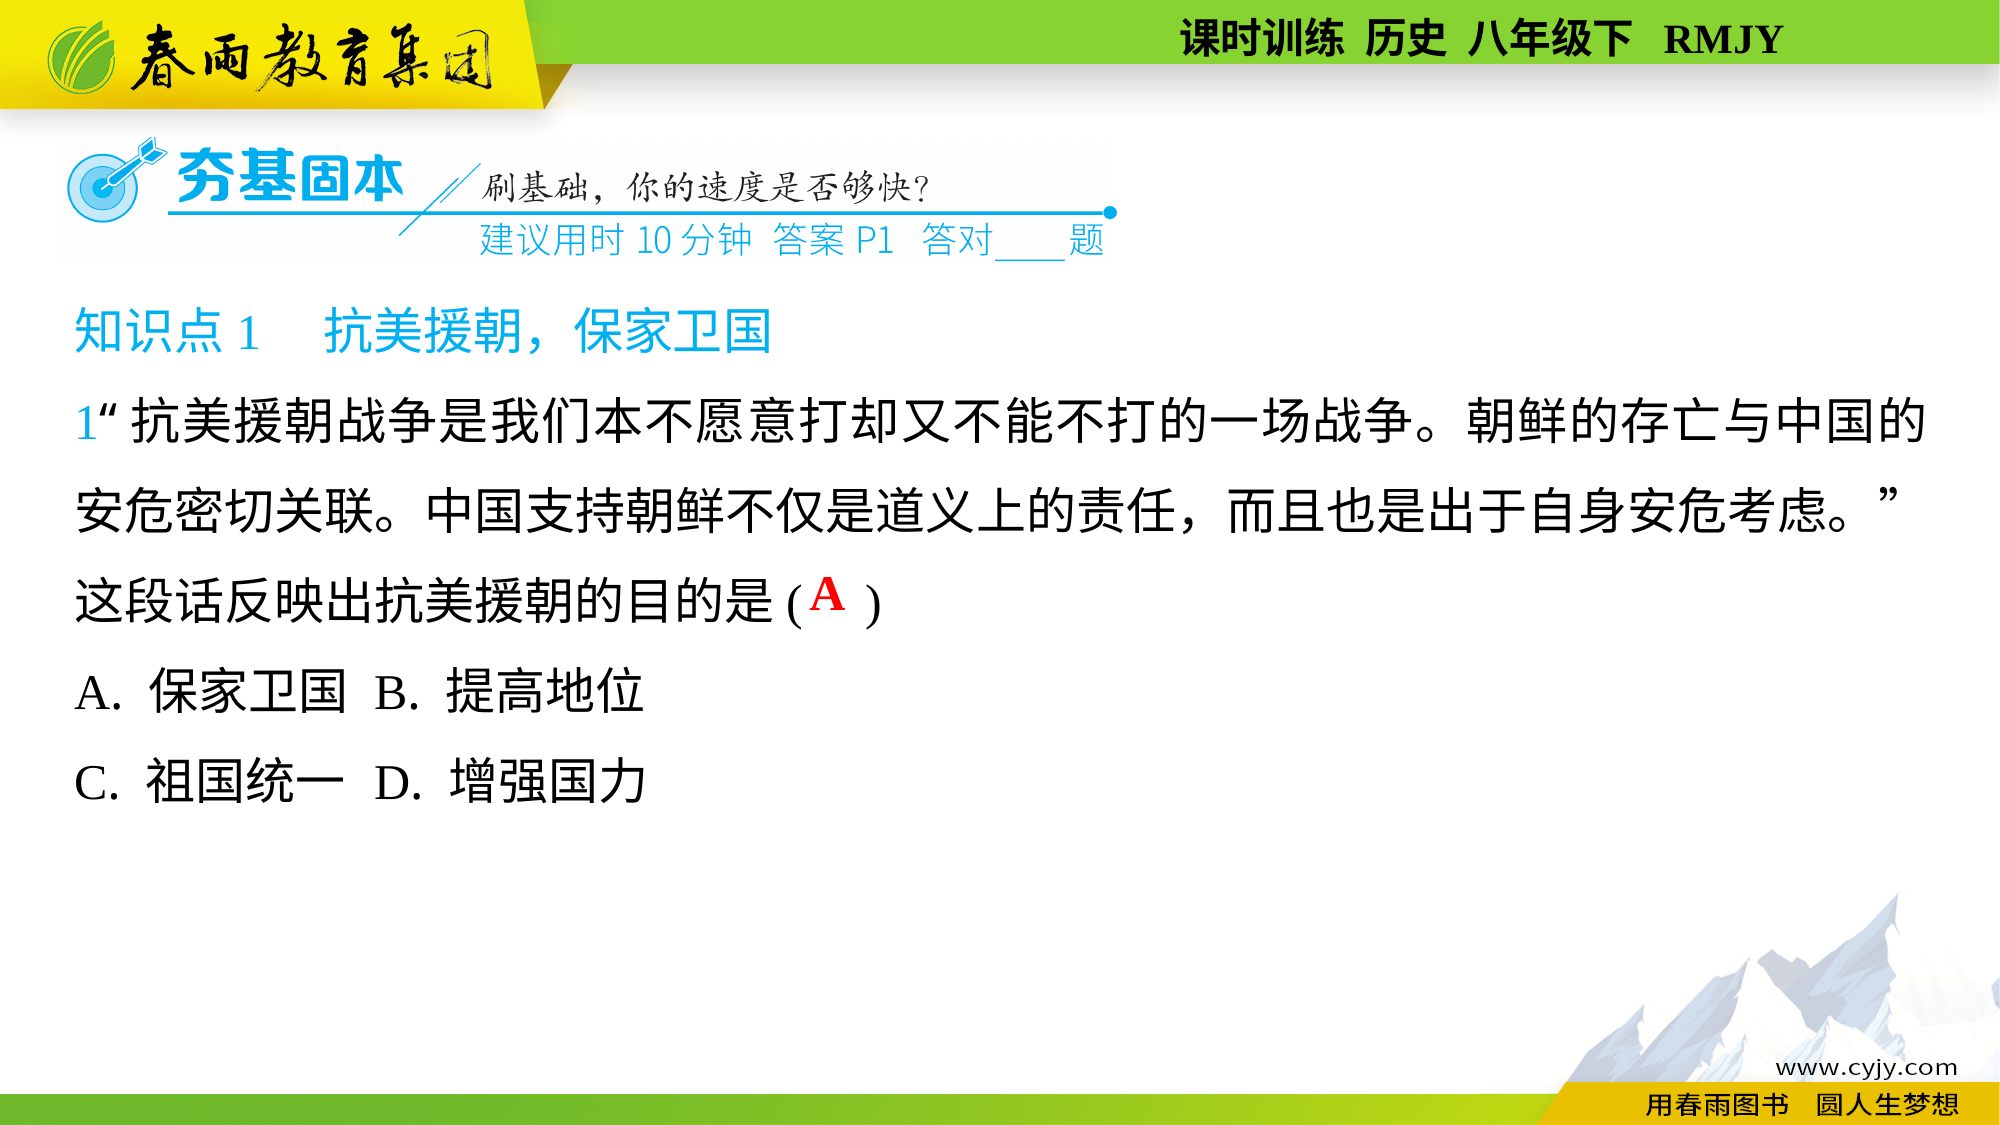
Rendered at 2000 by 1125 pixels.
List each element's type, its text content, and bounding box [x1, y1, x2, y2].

picture [0, 0, 2000, 1125]
list 知识点1 抗美援朝，保家卫国 1“抗美援朝战争是我们本不愿意打却又不能不打的一场战争。朝鲜的存亡与中国的安危密切关联。中国支持朝鲜不仅是道义上的责任，而且也是出于自身安危考虑。”这段话反映出抗美援朝的目的是( ) A. 保家卫国 B. 提高地位 C. 祖国统一 D. 增强国力 [59, 261, 1944, 823]
text_box A [794, 553, 861, 629]
